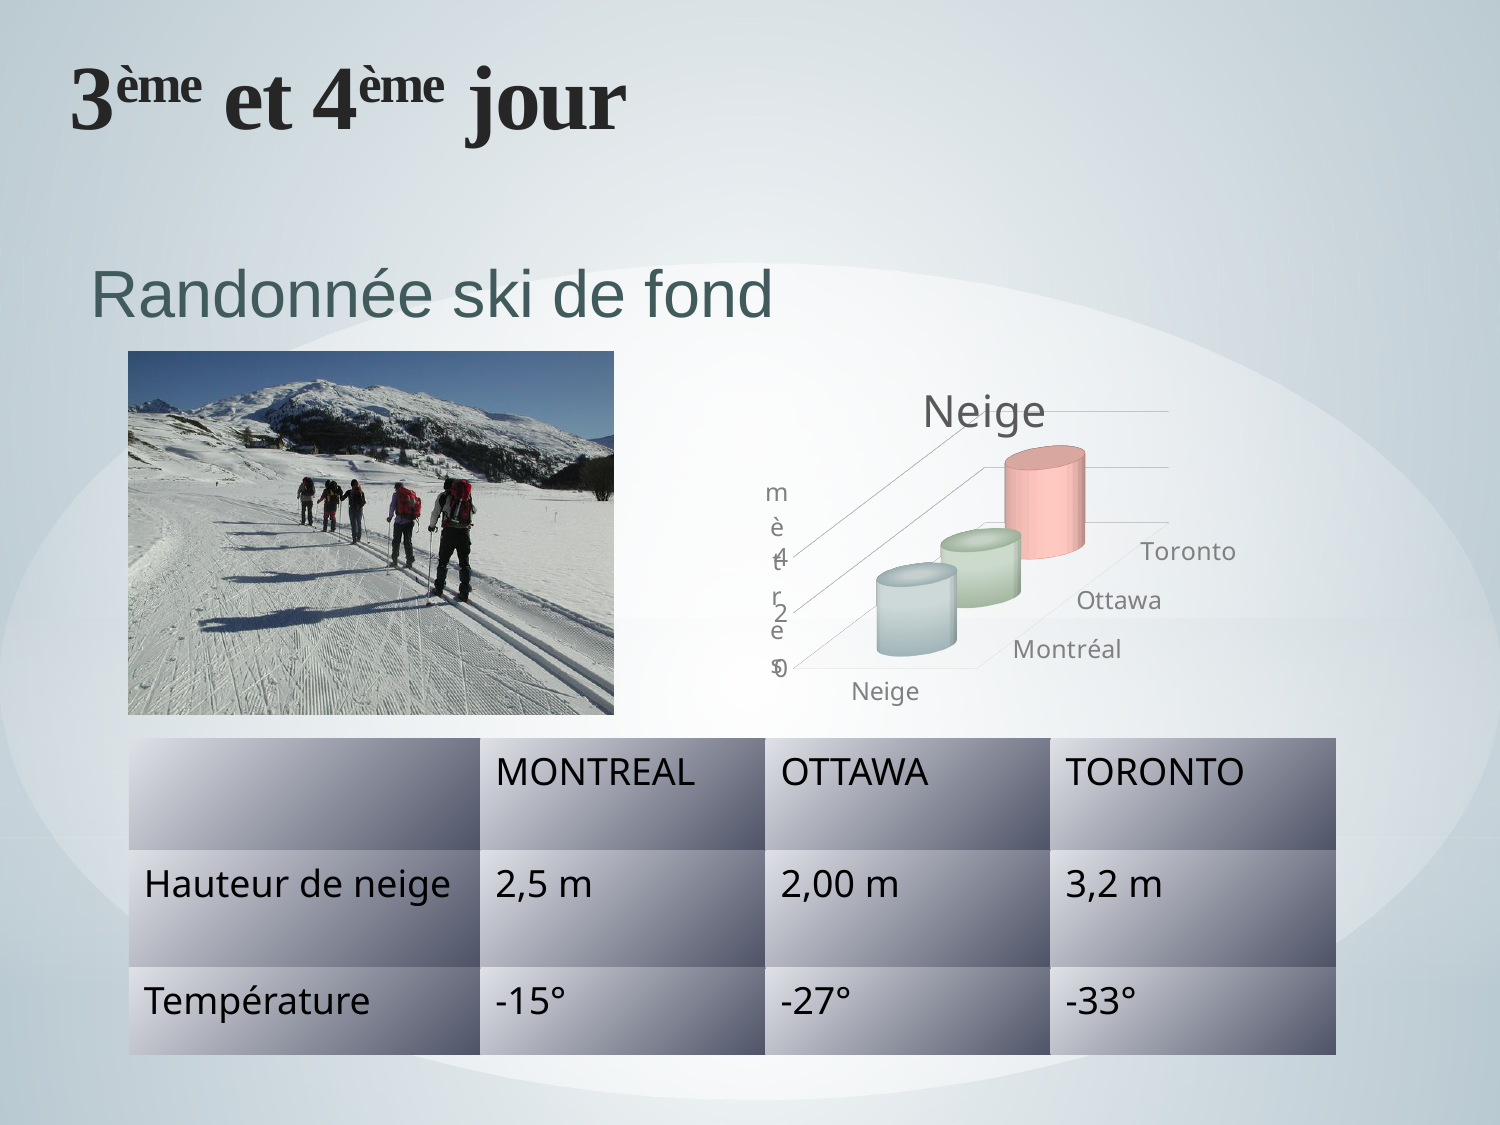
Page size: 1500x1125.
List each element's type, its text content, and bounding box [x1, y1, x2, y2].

table_cell -15° [480, 967, 766, 1055]
table_header [129, 738, 480, 850]
table_header MONTREAL [480, 738, 766, 850]
table_cell -27° [766, 967, 1051, 1055]
table_cell Température [129, 967, 480, 1055]
picture [128, 351, 614, 716]
table_header OTTAWA [766, 738, 1051, 850]
table_header TORONTO [1051, 738, 1336, 850]
table_cell -33° [1051, 967, 1336, 1055]
table_cell 3,2 m [1051, 850, 1336, 967]
table_cell Hauteur de neige [129, 850, 480, 967]
table_cell 2,5 m [480, 850, 766, 967]
list Randonnée ski de fond [75, 249, 868, 364]
table_cell 2,00 m [766, 850, 1051, 967]
title 3ème et 4ème jour [54, 30, 688, 196]
chart [644, 351, 1325, 727]
